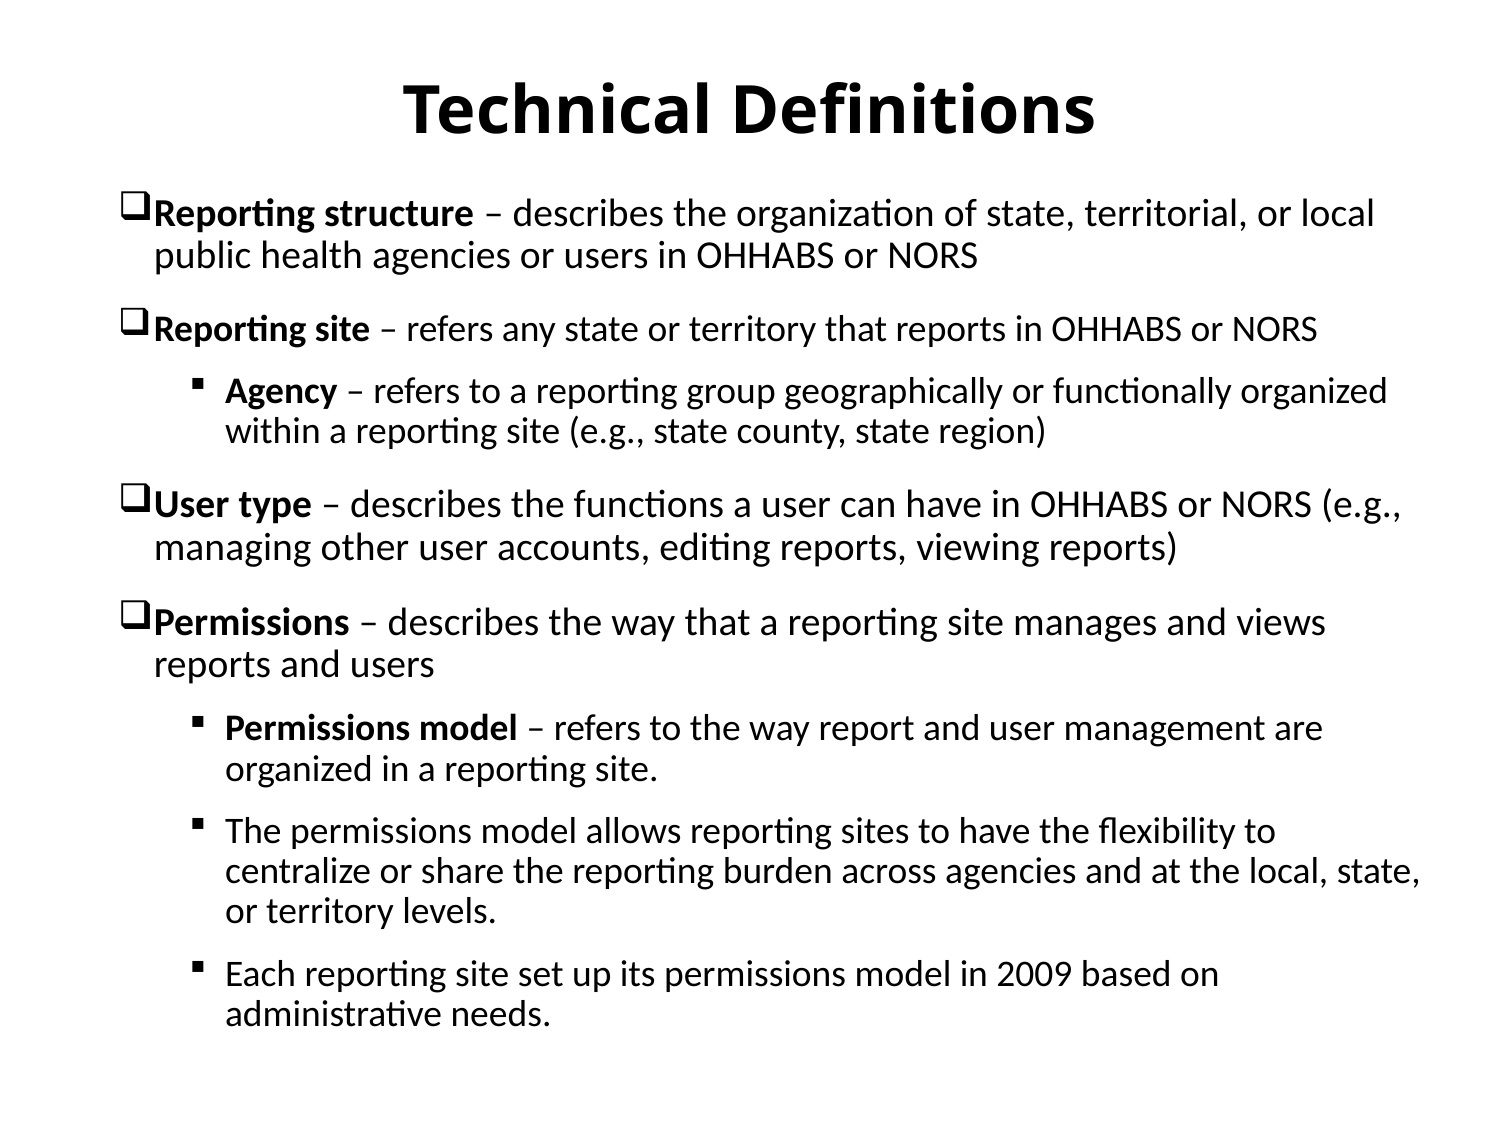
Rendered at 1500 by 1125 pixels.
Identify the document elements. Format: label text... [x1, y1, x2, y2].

title Technical Definitions [103, 40, 1397, 184]
list Reporting structure – describes the organization of state, territorial, or local public health agencies or users in OHHABS or NORS Reporting site – refers any state or territory that reports in OHHABS or NORS Agency – refers to a reporting group geographically or functionally organized within a reporting site (e.g., state county, state region) User type – describes the functions a user can have in OHHABS or NORS (e.g., managing other user accounts, editing reports, viewing reports) Permissions – describes the way that a reporting site manages and views reports and users Permissions model – refers to the way report and user management are organized in a reporting site. The permissions model allows reporting sites to have the flexibility to centralize or share the reporting burden across agencies and at the local, state, or territory levels. Each reporting site set up its permissions model in 2009 based on administrative needs. [103, 184, 1445, 1048]
